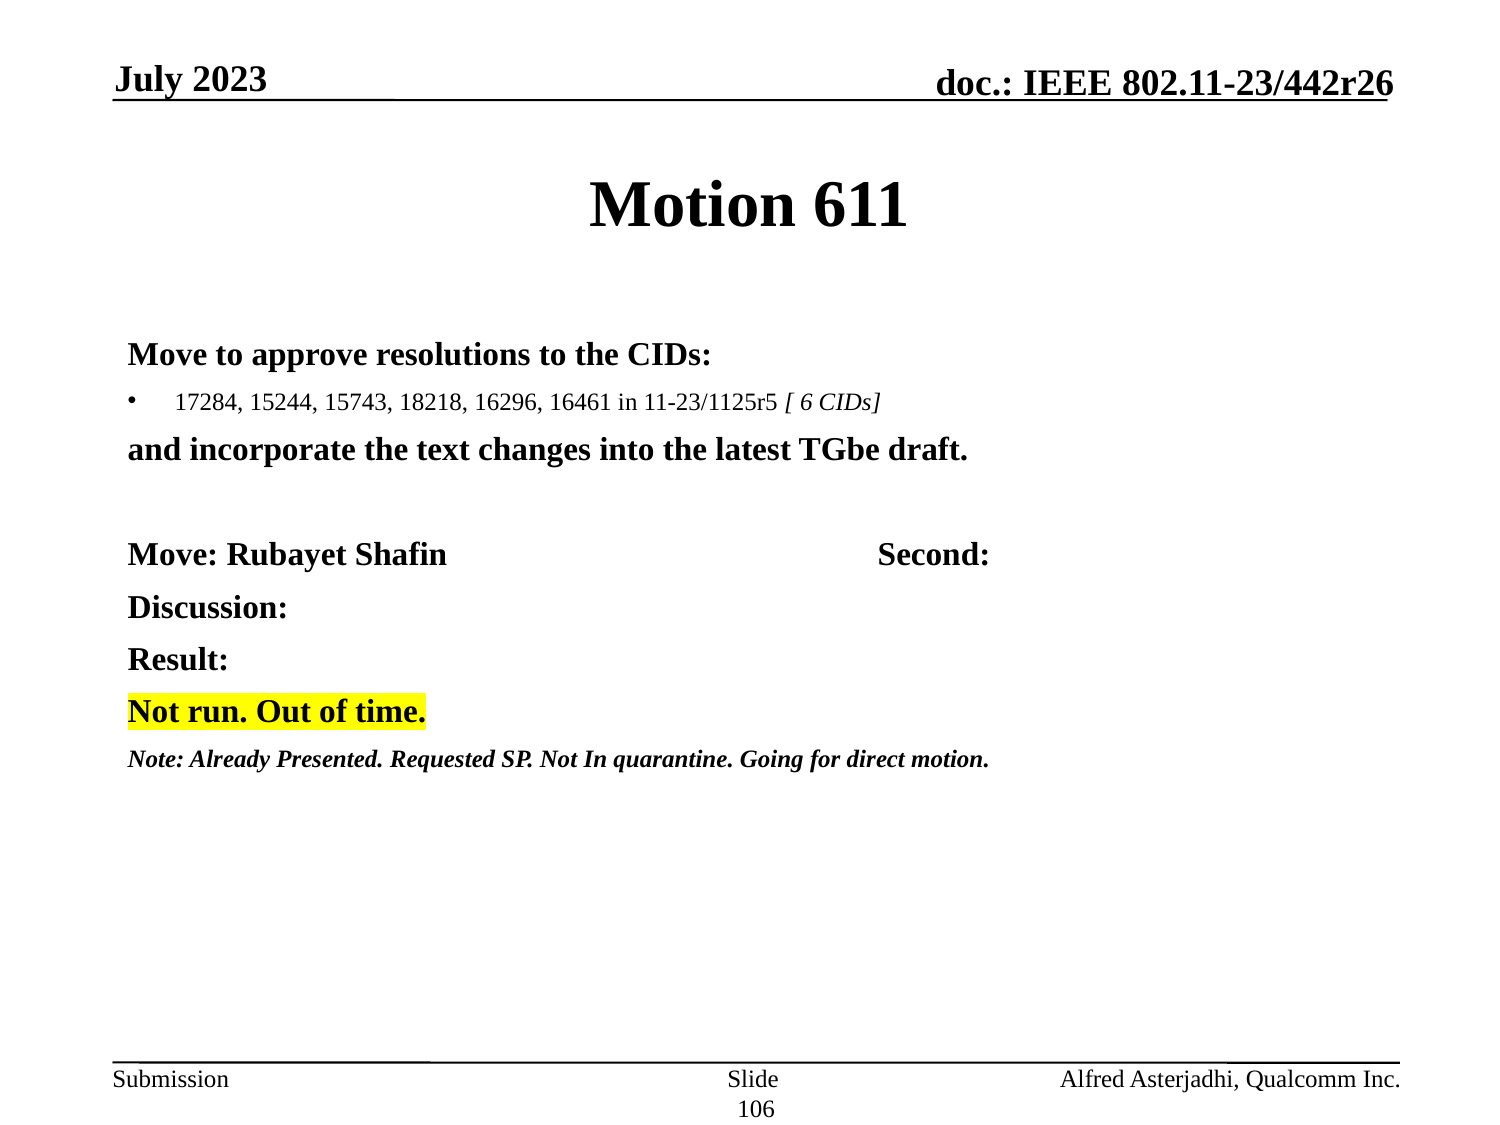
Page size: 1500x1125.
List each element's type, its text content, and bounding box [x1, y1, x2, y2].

title Motion 611 [112, 112, 1388, 288]
footer Alfred Asterjadhi, Qualcomm Inc. [878, 1061, 1402, 1093]
list Move to approve resolutions to the CIDs: 17284, 15244, 15743, 18218, 16296, 16461 in 11-23/1125r5 [ 6 CIDs] and incorporate the text changes into the latest TGbe draft. Move: Rubayet Shafin Second: Discussion: Result: Not run. Out of time. Note: Already Presented. Requested SP. Not In quarantine. Going for direct motion. [112, 324, 1388, 1063]
slide_number Slide 106 [712, 1061, 800, 1123]
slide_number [114, 54, 423, 100]
